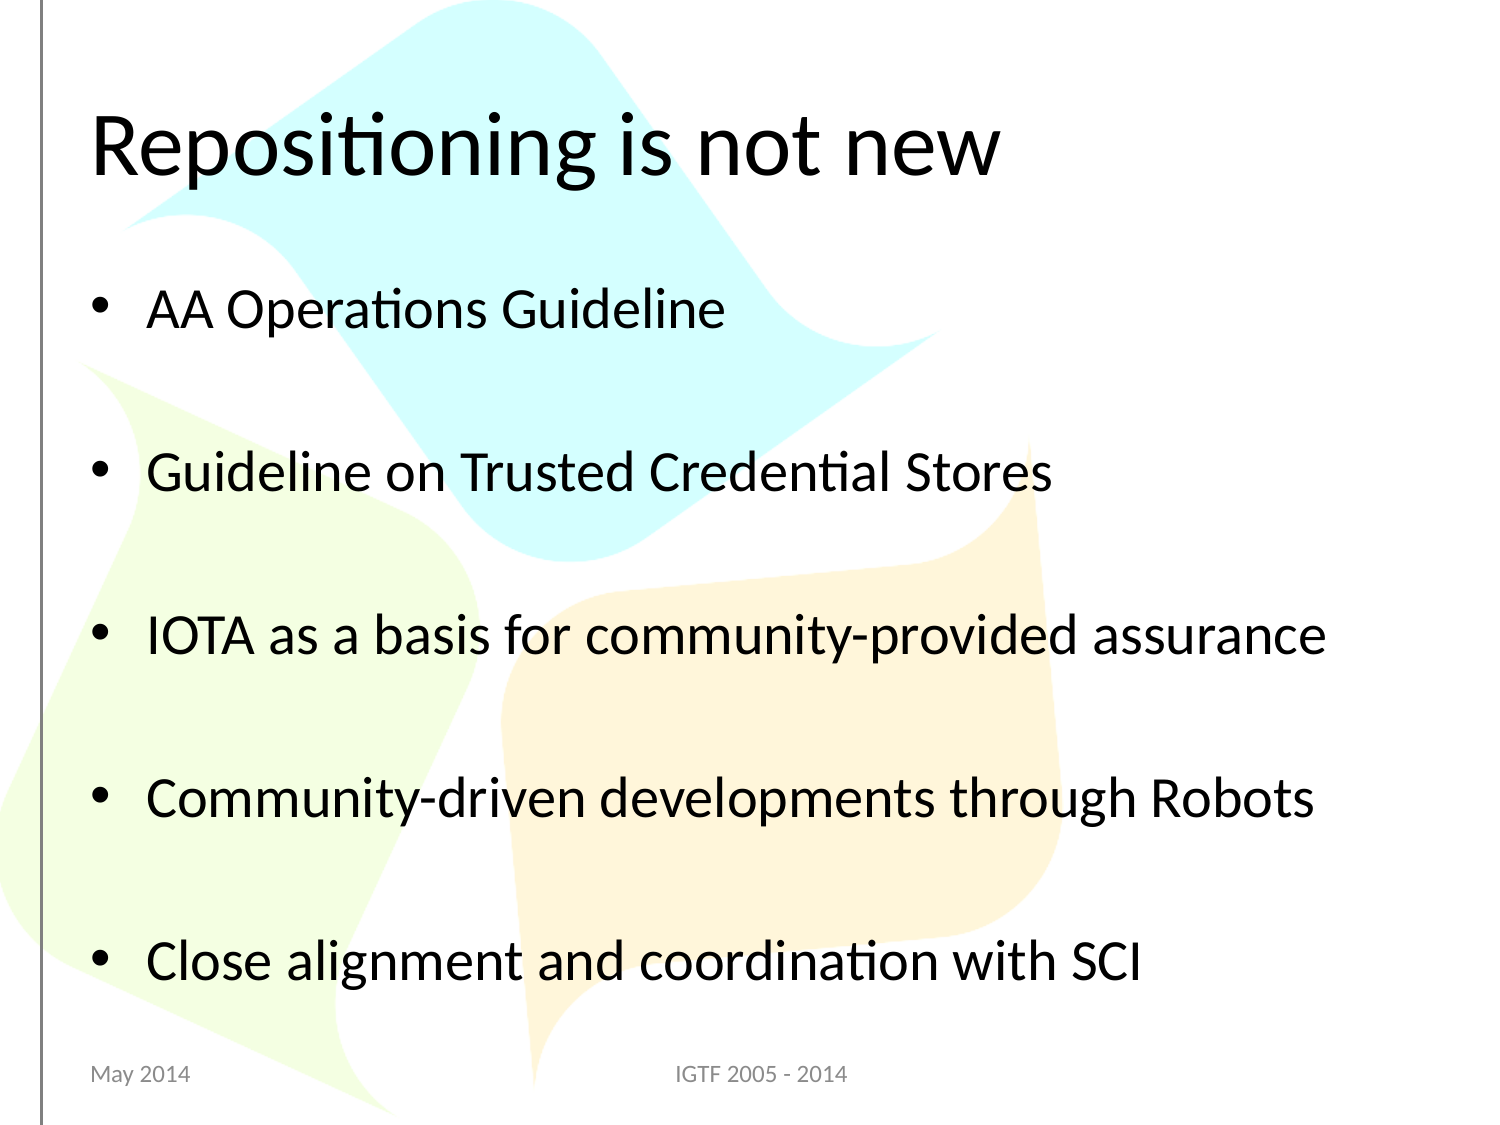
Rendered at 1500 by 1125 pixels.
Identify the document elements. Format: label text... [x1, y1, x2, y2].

list AA Operations Guideline Guideline on Trusted Credential Stores IOTA as a basis for community-provided assurance Community-driven developments through Robots Close alignment and coordination with SCI [75, 262, 1425, 1005]
footer IGTF 2005 - 2014 [242, 1042, 1282, 1103]
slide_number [75, 1042, 242, 1103]
title Repositioning is not new [75, 45, 1425, 233]
